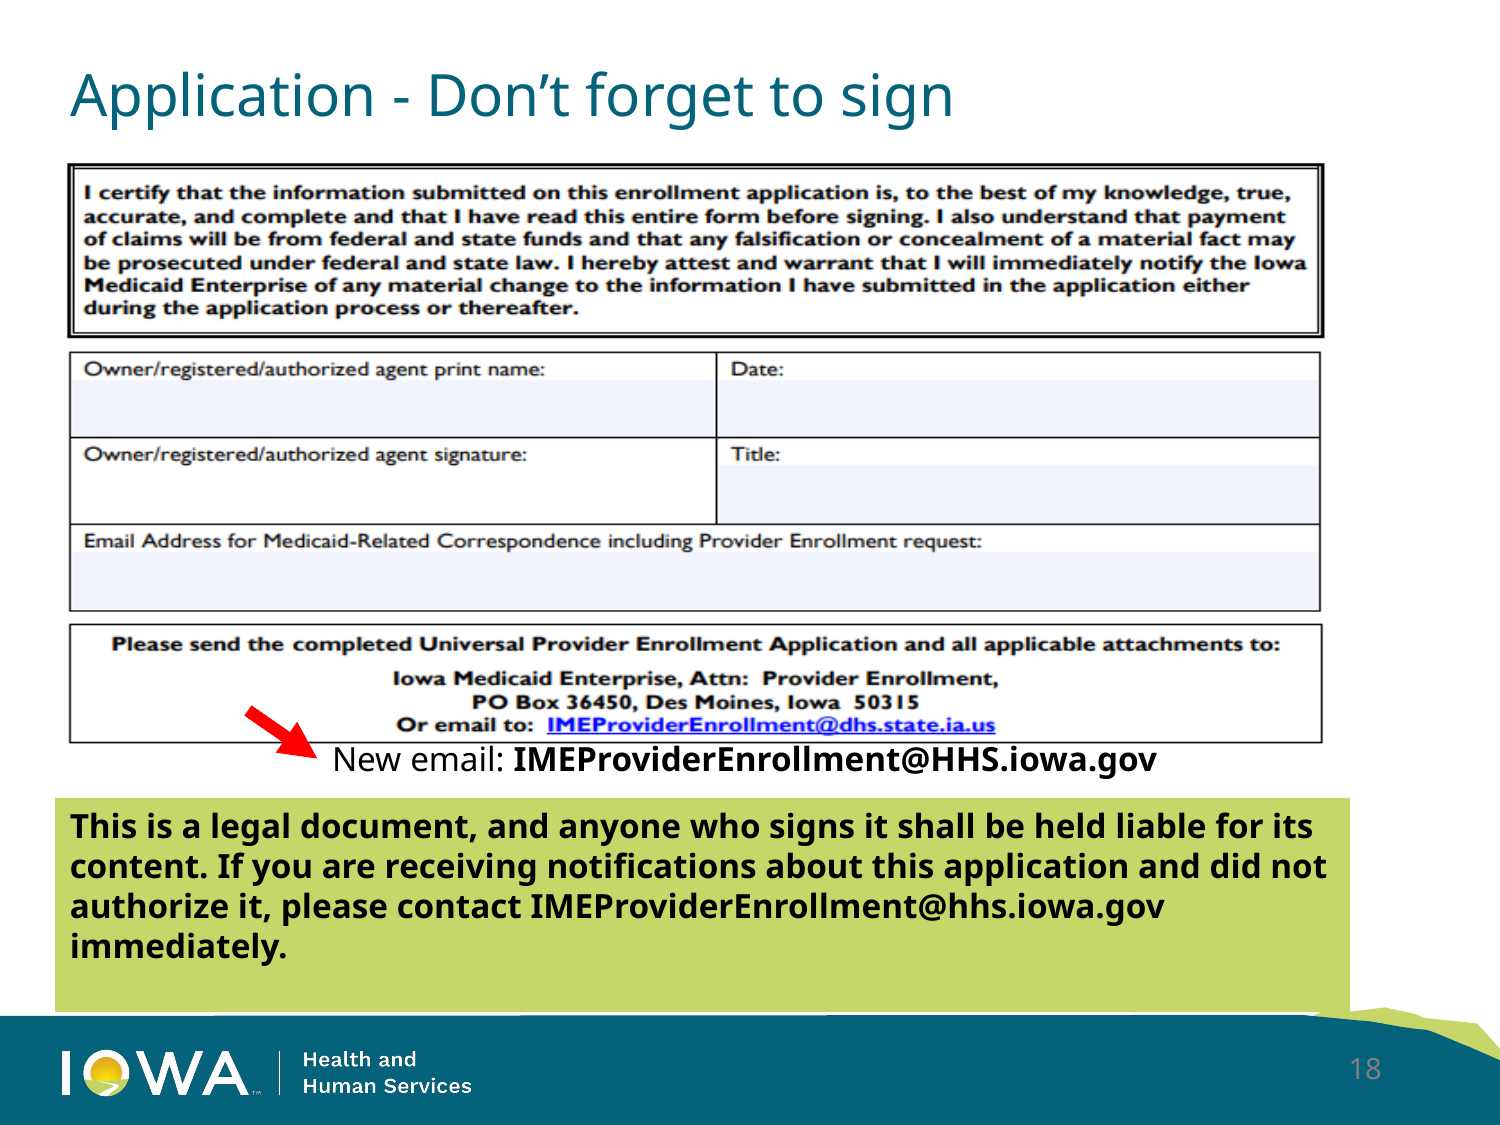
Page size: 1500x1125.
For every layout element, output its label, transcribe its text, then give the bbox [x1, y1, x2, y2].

picture [405, 1056, 410, 1064]
picture [450, 1083, 459, 1092]
text_box This is a legal document, and anyone who signs it shall be held liable for its content. If you are receiving notifications about this application and did not authorize it, please contact IMEProviderEnrollment@hhs.iowa.gov immediately. [55, 797, 1350, 1013]
picture [305, 1079, 316, 1092]
picture [84, 1050, 129, 1096]
picture [366, 1056, 370, 1066]
picture [344, 1083, 349, 1092]
picture [334, 1083, 343, 1092]
picture [399, 1083, 408, 1092]
picture [320, 1083, 325, 1092]
picture [305, 1053, 316, 1066]
picture [30, 144, 1350, 766]
picture [397, 1056, 401, 1066]
picture [137, 1052, 202, 1094]
picture [351, 1053, 357, 1066]
picture [355, 1083, 361, 1092]
picture [320, 1058, 329, 1065]
title Application - Don’t forget to sign [55, 45, 1118, 144]
text_box New email: IMEProviderEnrollment@HHS.iowa.gov [317, 731, 1397, 786]
picture [438, 1083, 446, 1092]
picture [63, 1052, 69, 1094]
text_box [247, 710, 318, 760]
picture [370, 1083, 375, 1092]
picture [203, 1052, 247, 1094]
slide_number 18 [1059, 1042, 1397, 1103]
picture [385, 1080, 395, 1092]
